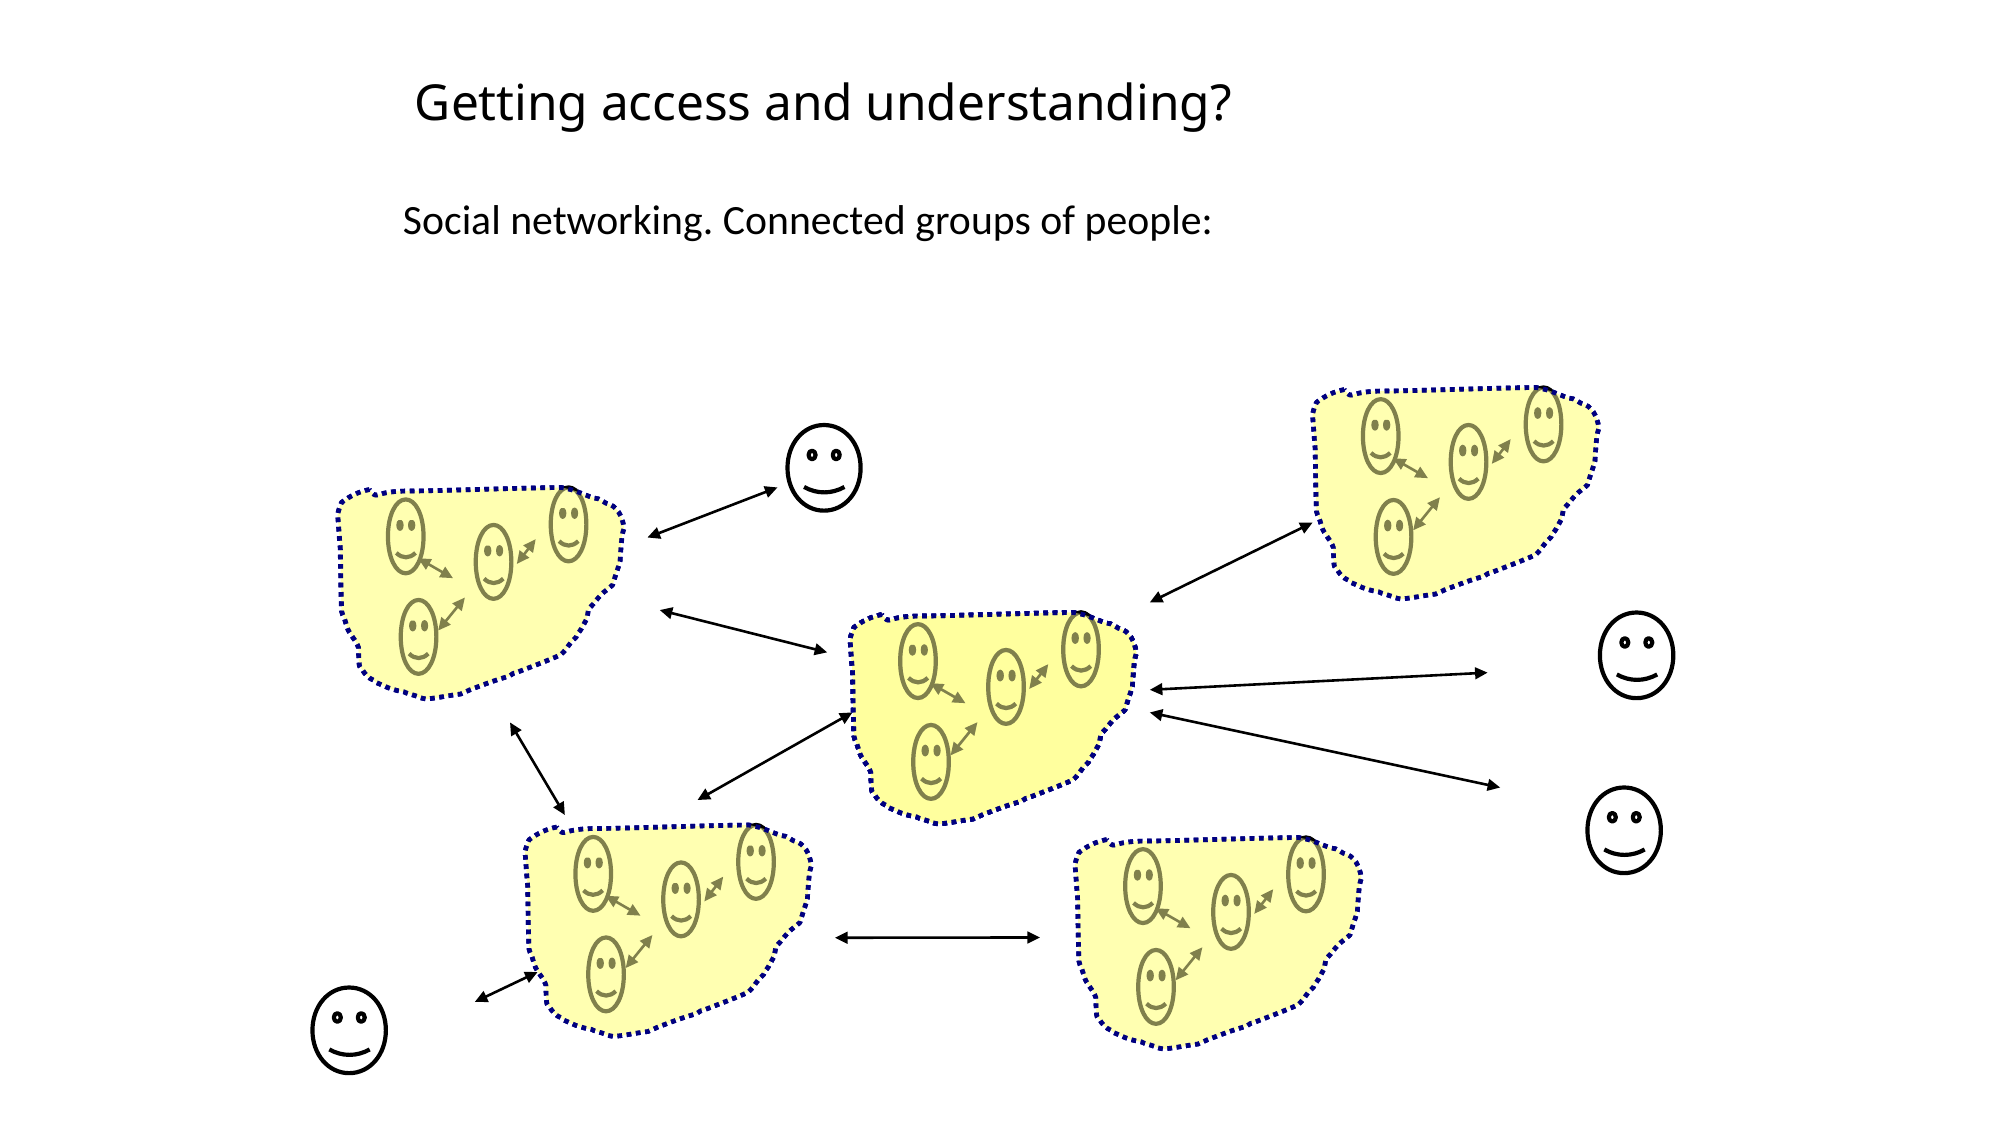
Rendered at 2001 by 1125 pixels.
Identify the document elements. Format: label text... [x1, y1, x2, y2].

text_box [647, 486, 778, 539]
title Getting access and understanding? [399, 3, 1663, 124]
text_box [1149, 667, 1488, 696]
text_box [835, 931, 1040, 944]
text_box [697, 712, 849, 800]
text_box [337, 487, 625, 699]
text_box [1587, 787, 1661, 874]
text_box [524, 824, 812, 1037]
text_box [312, 987, 386, 1074]
text_box [1149, 709, 1501, 791]
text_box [1074, 837, 1362, 1049]
text_box [510, 722, 565, 815]
list Social networking. Connected groups of people: [386, 124, 1675, 1012]
text_box [474, 978, 524, 1003]
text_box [1312, 387, 1599, 599]
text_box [1599, 612, 1674, 699]
text_box [659, 607, 828, 656]
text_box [787, 424, 861, 511]
text_box [1149, 522, 1312, 603]
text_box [849, 612, 1137, 824]
